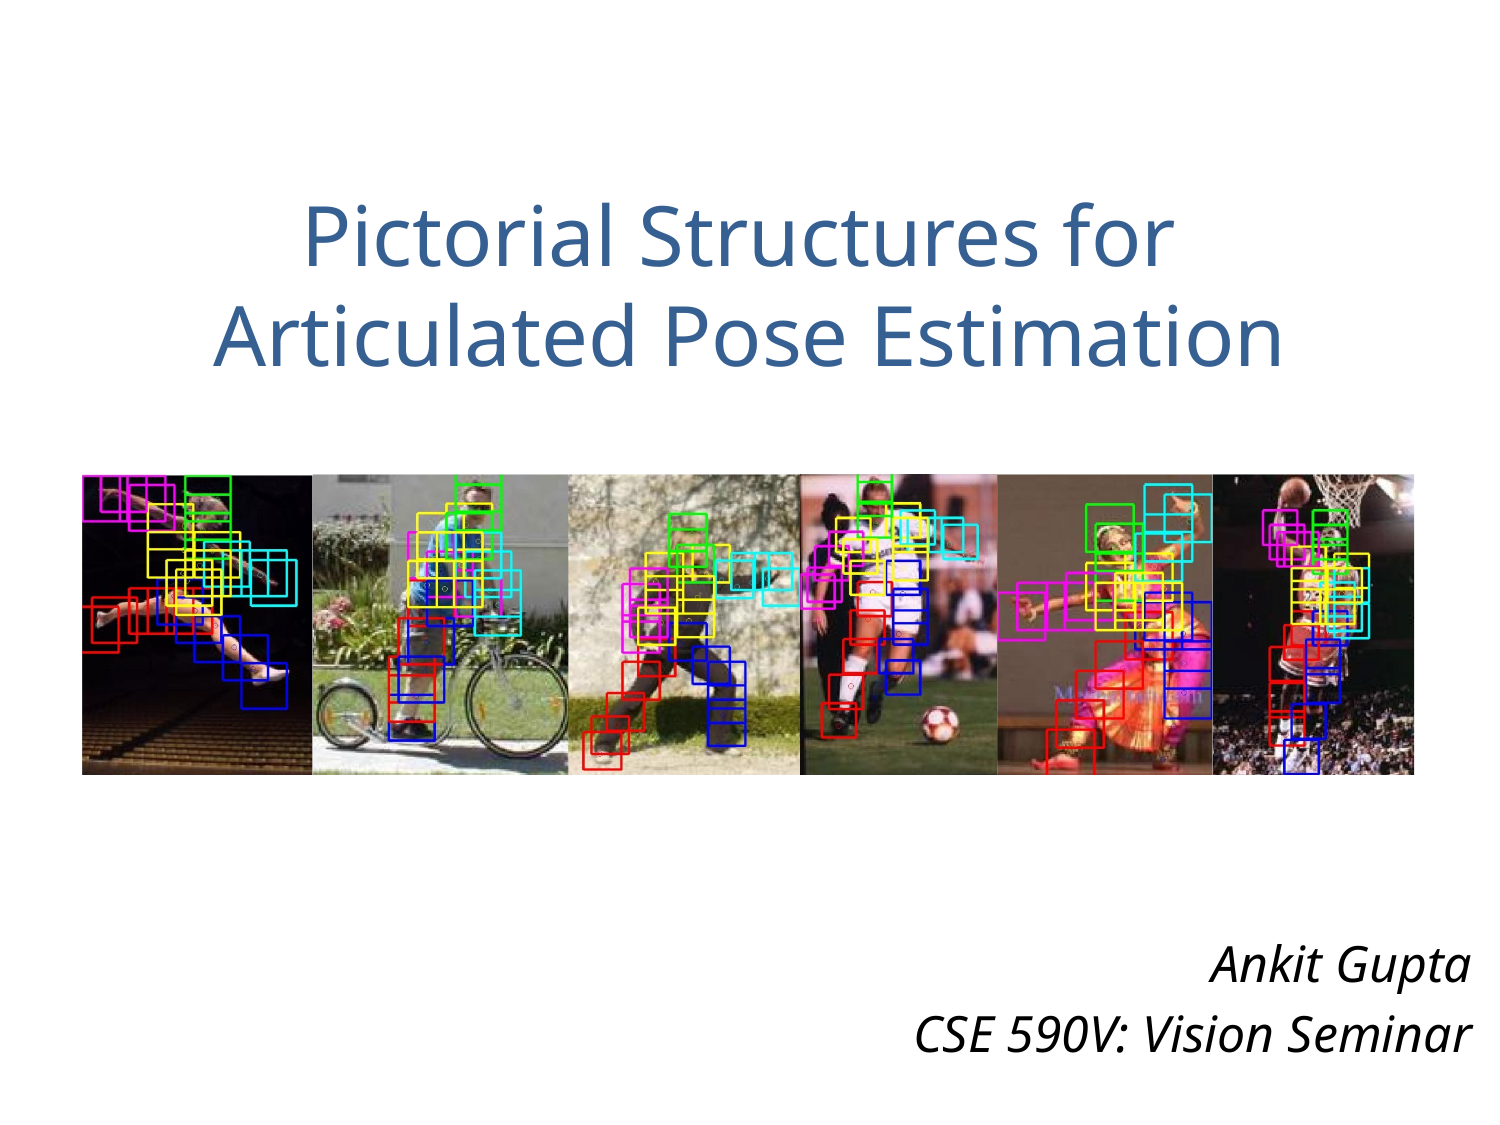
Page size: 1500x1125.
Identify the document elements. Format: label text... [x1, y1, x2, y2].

title Pictorial Structures for Articulated Pose Estimation [87, 162, 1413, 404]
picture [81, 474, 1415, 776]
subtitle Ankit Gupta CSE 590V: Vision Seminar [437, 924, 1488, 1125]
